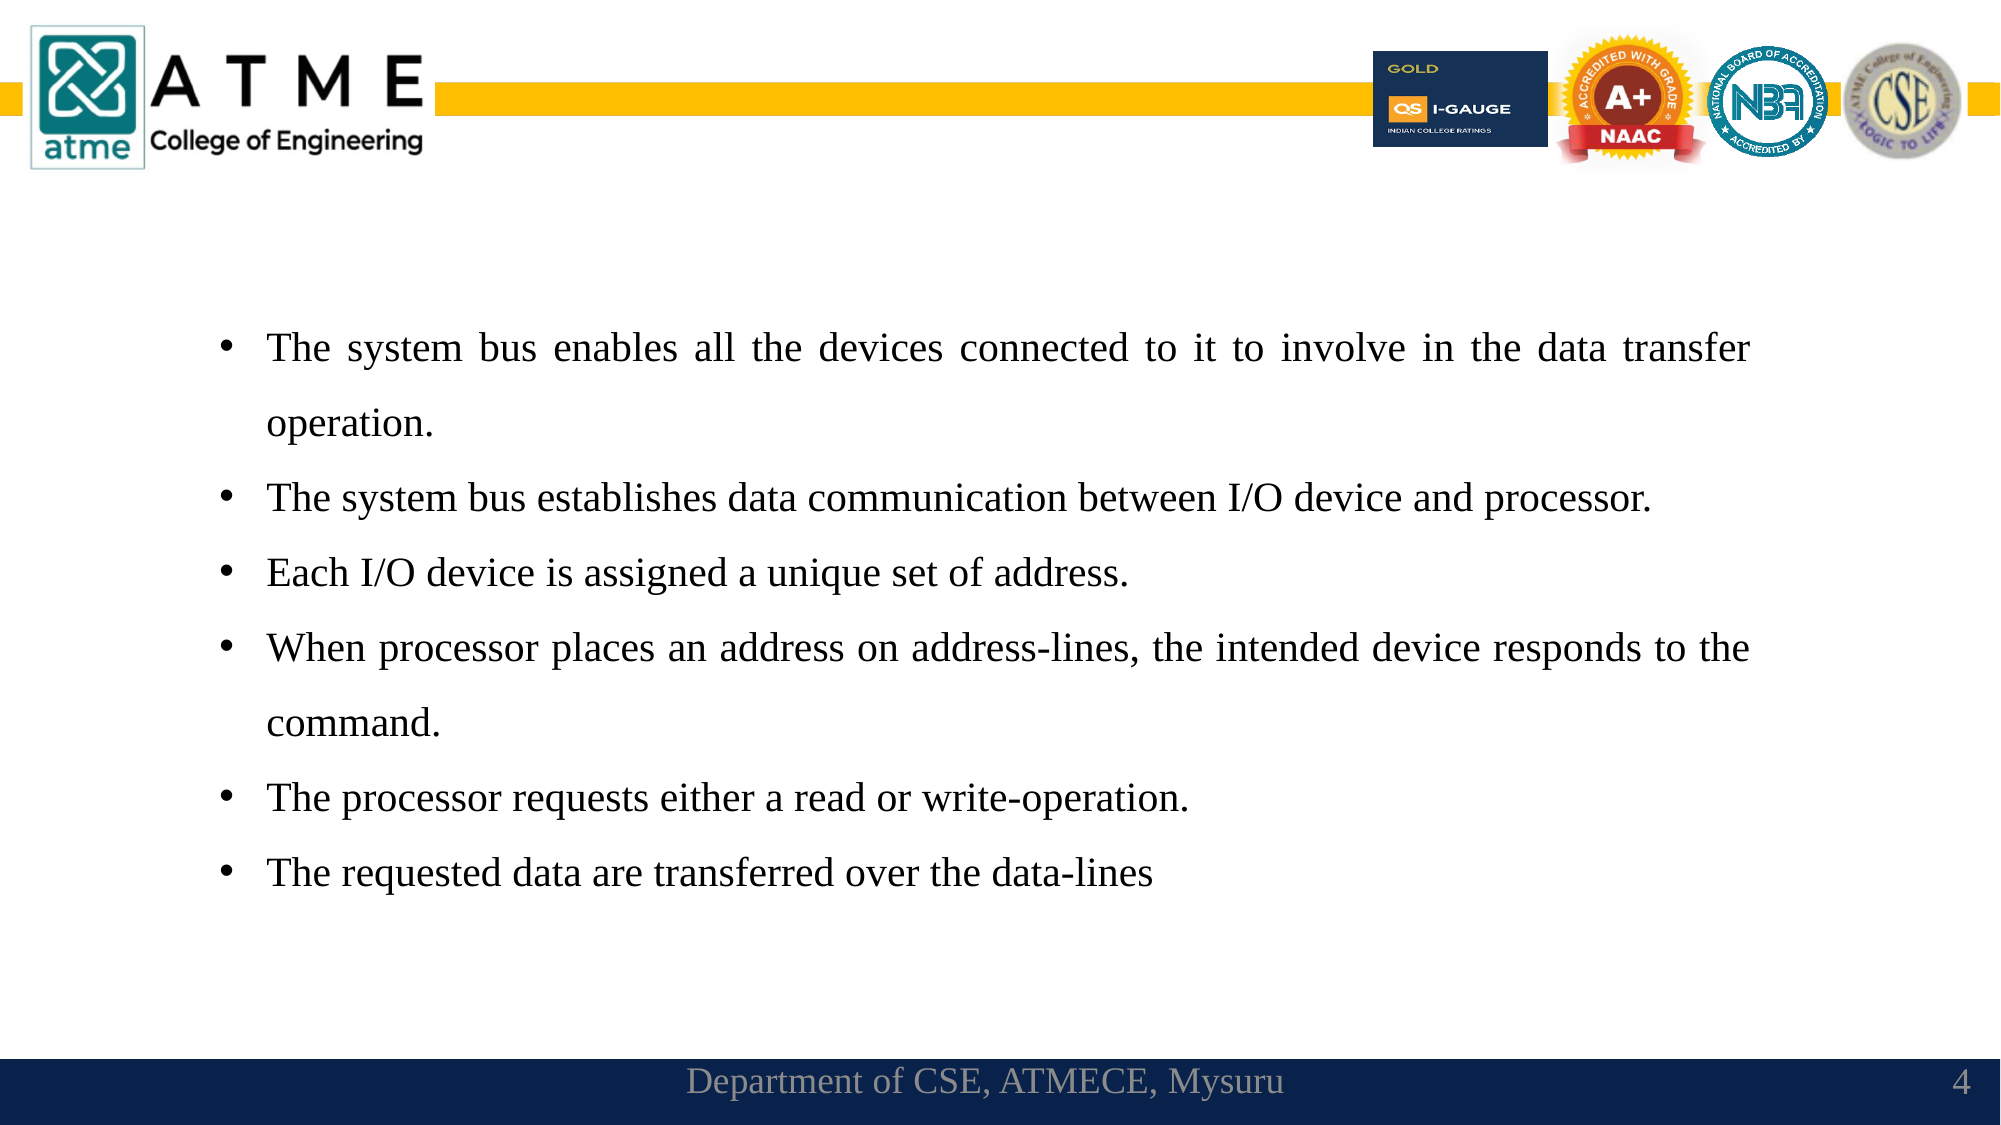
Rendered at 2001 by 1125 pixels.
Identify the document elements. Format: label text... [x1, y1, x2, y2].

slide_number 4 [1511, 1057, 1972, 1103]
footer Department of CSE, ATMECE, Mysuru [501, 1056, 1470, 1102]
text_box The system bus enables all the devices connected to it to involve in the data transfer operation. The system bus establishes data communication between I/O device and processor. Each I/O device is assigned a unique set of address. When processor places an address on address-lines, the intended device responds to the command. The processor requests either a read or write-operation. The requested data are transferred over the data-lines [204, 287, 1767, 903]
picture [22, 15, 435, 178]
picture [0, 1059, 2001, 1125]
picture [1373, 20, 1828, 180]
picture [1840, 26, 1968, 176]
